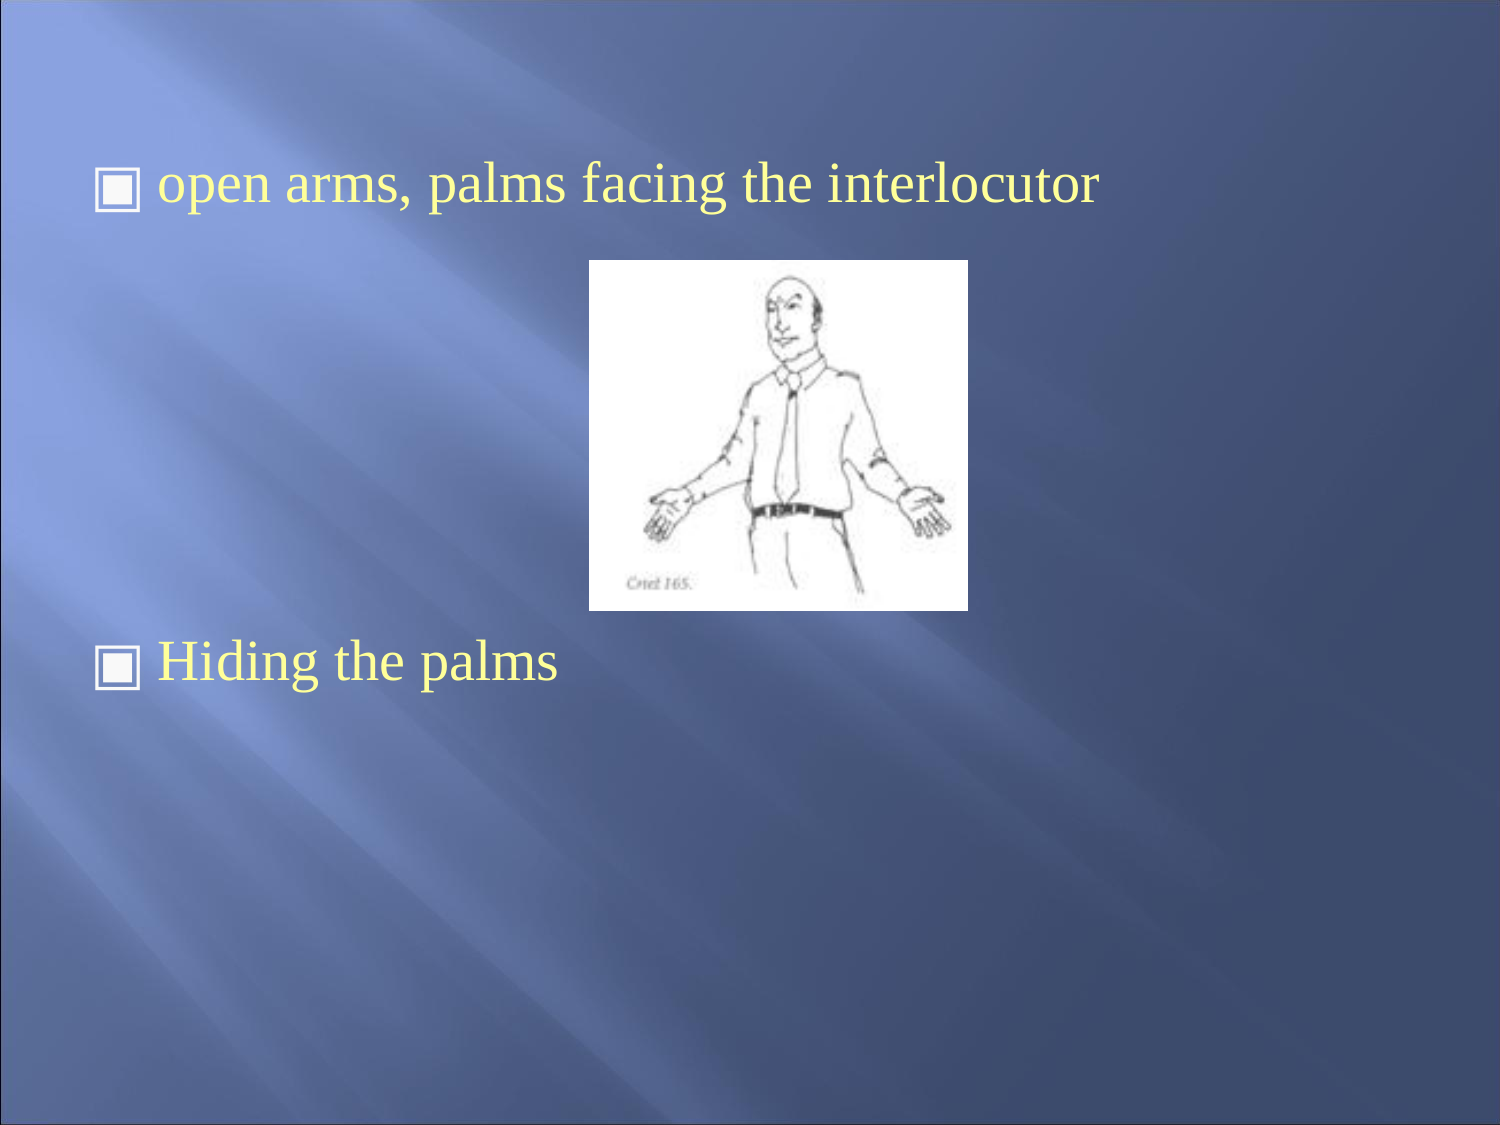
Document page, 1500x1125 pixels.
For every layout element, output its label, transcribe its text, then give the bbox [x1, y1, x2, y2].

list open arms, palms facing the interlocutor Hiding the palms [53, 54, 1447, 977]
picture [0, 0, 1500, 1125]
